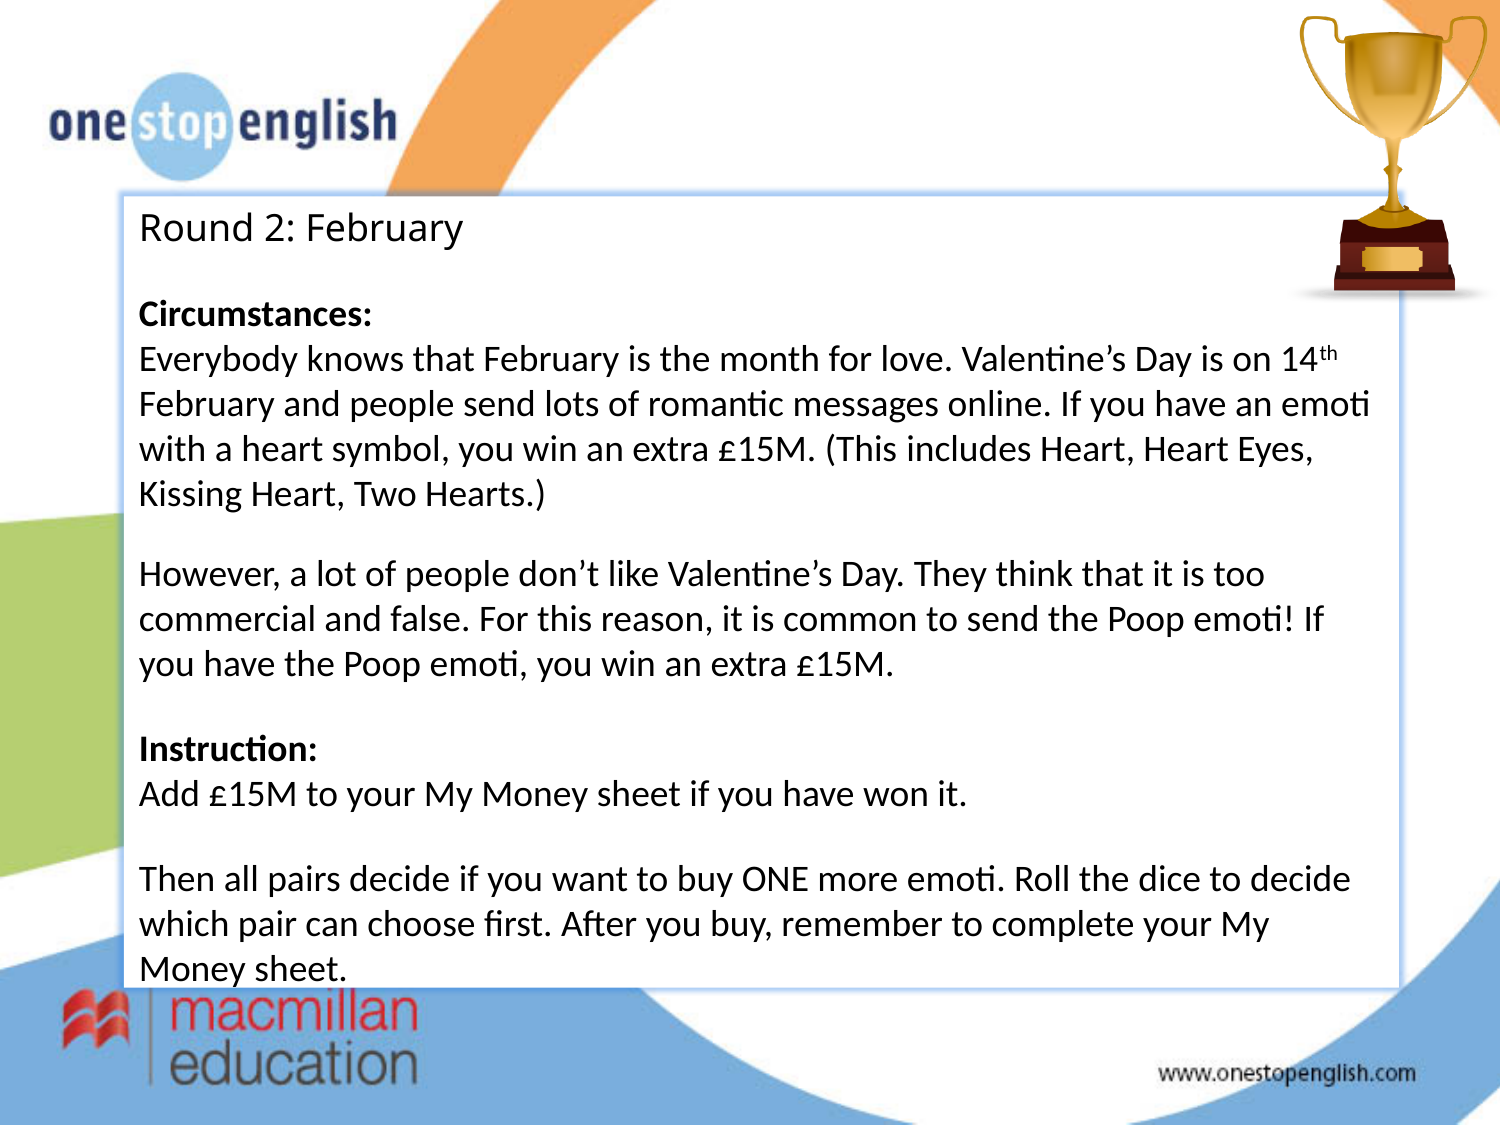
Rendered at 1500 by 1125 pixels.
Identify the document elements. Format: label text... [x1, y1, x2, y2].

text_box Round 2: February Circumstances: Everybody knows that February is the month for love. Valentine’s Day is on 14th February and people send lots of romantic messages online. If you have an emoti with a heart symbol, you win an extra £15M. (This includes Heart, Heart Eyes, Kissing Heart, Two Hearts.) However, a lot of people don’t like Valentine’s Day. They think that it is too commercial and false. For this reason, it is common to send the Poop emoti! If you have the Poop emoti, you win an extra £15M. Instruction: Add £15M to your My Money sheet if you have won it. Then all pairs decide if you want to buy ONE more emoti. Roll the dice to decide which pair can choose first. After you buy, remember to complete your My Money sheet. [123, 196, 1399, 988]
picture [0, 0, 1500, 1125]
